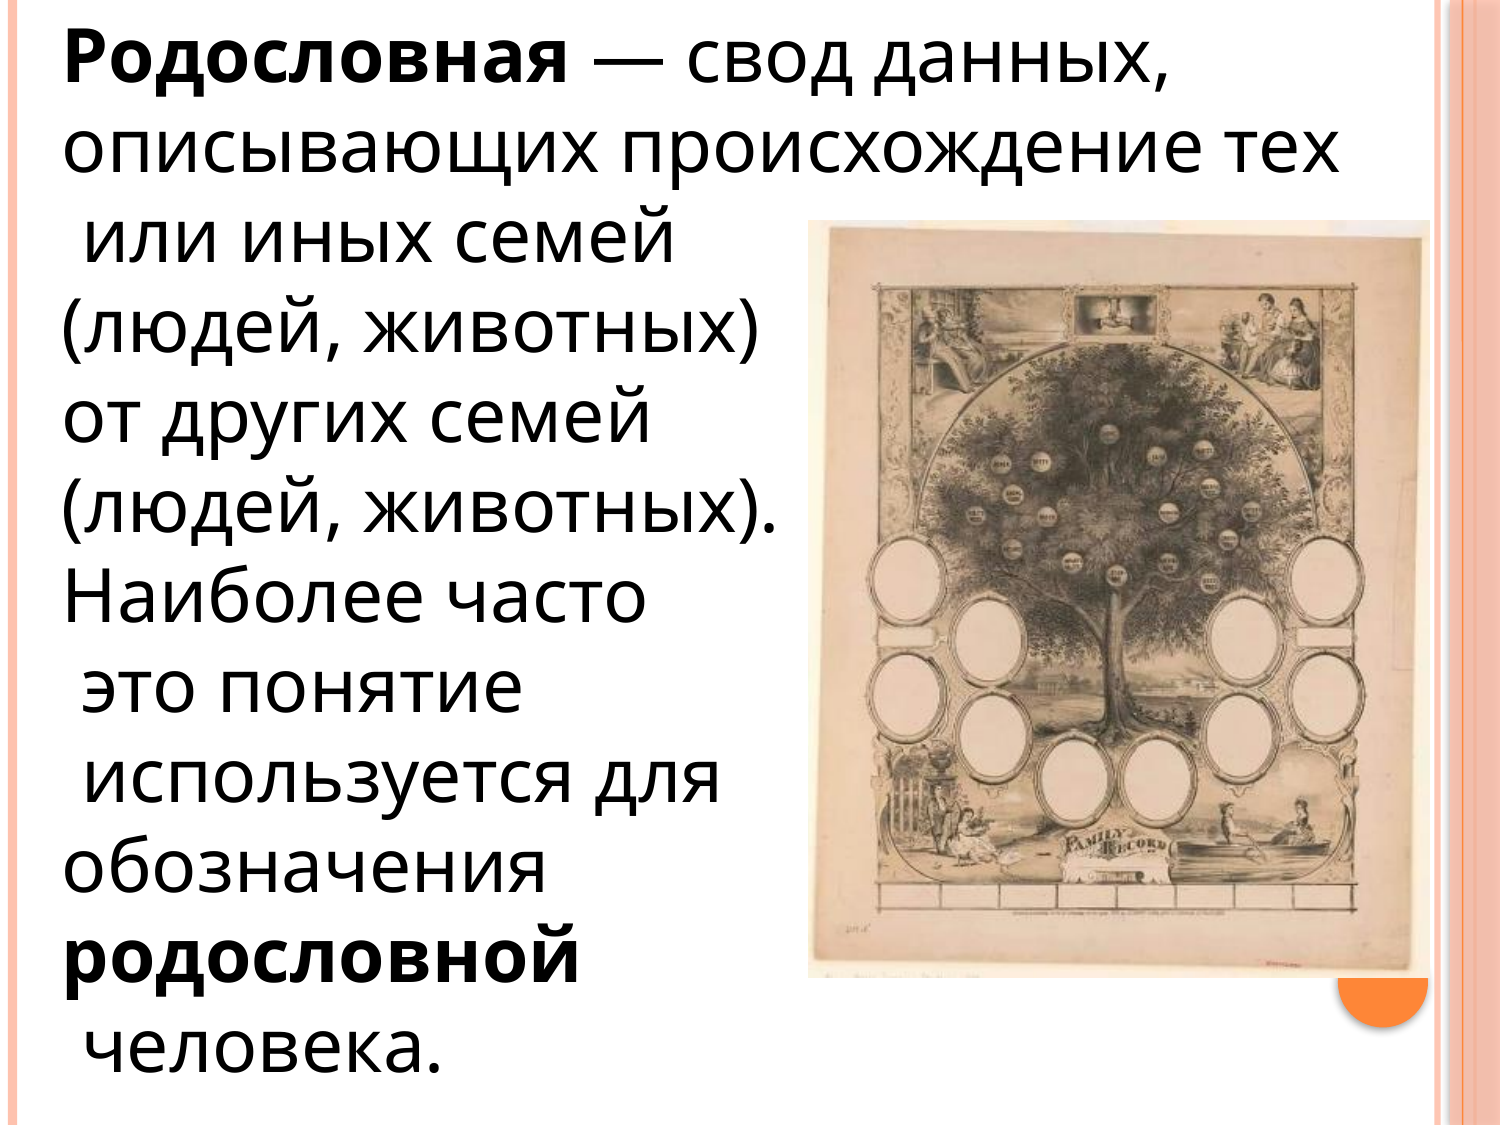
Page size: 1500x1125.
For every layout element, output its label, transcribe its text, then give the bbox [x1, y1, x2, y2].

text_box Родословная — свод данных, описывающих происхождение тех или иных семей (людей, животных) от других семей (людей, животных). Наиболее часто это понятие используется для обозначения родословной человека. [46, 0, 1500, 1095]
picture [808, 219, 1431, 979]
